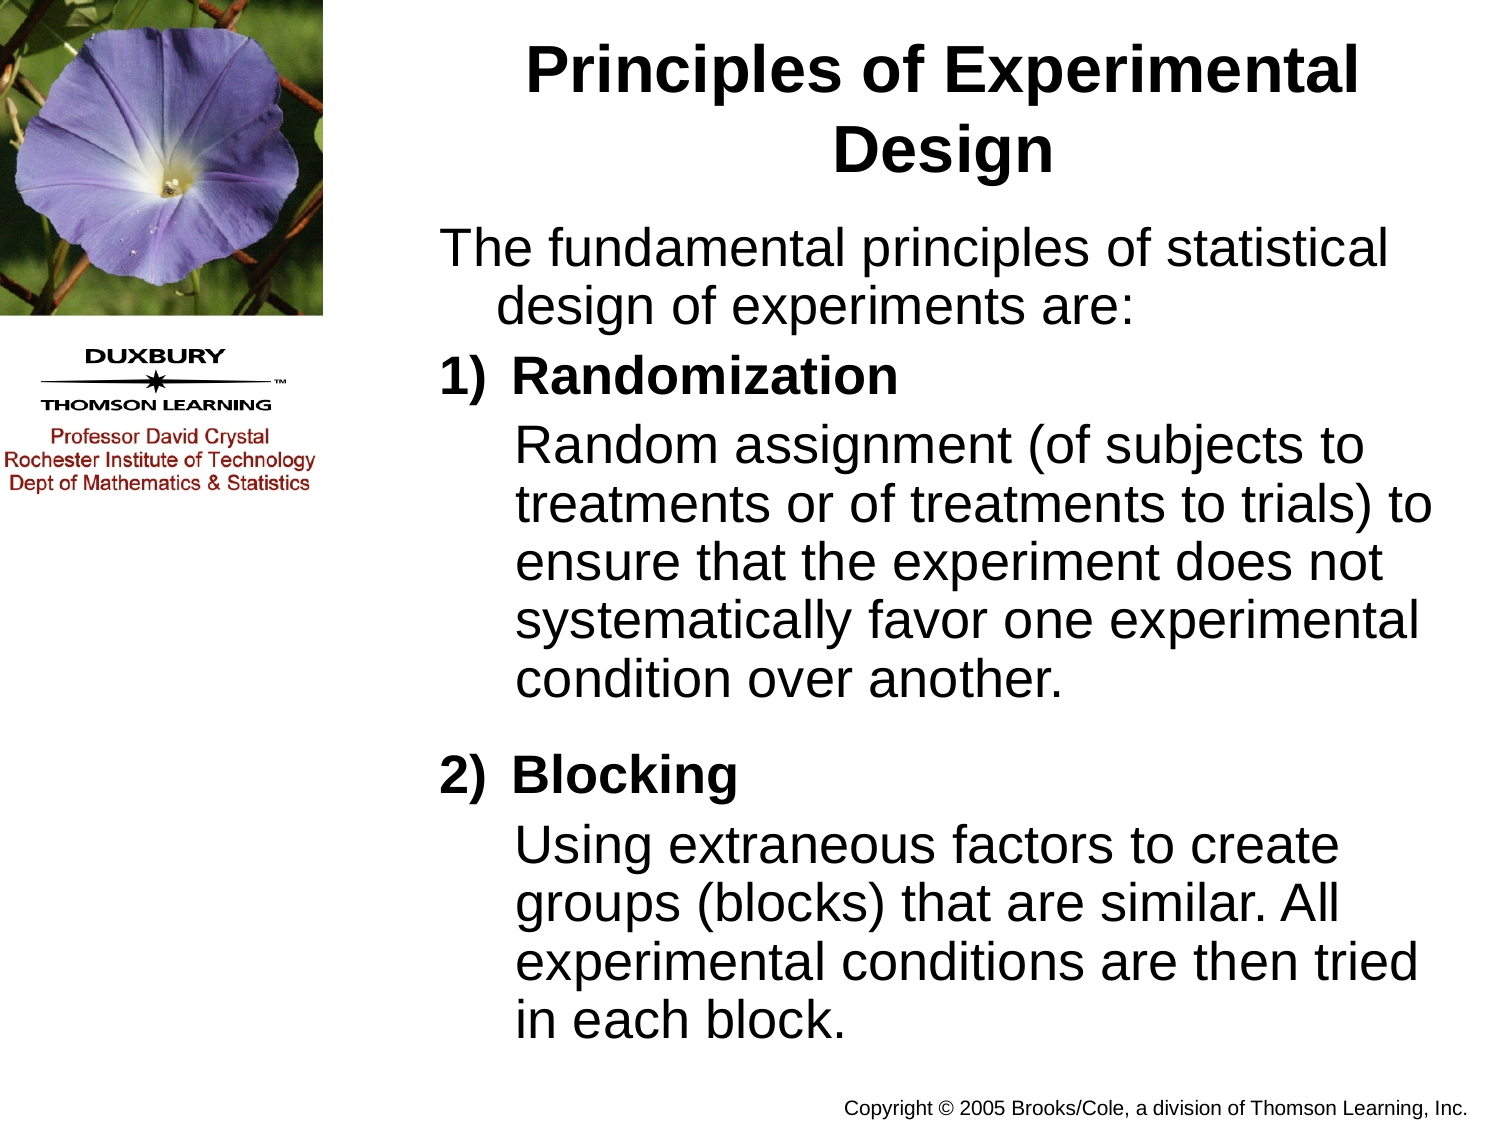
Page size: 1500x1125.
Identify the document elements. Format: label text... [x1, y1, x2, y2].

title Principles of Experimental Design [424, 12, 1463, 201]
picture [0, 0, 323, 499]
list The fundamental principles of statistical design of experiments are: Randomization Random assignment (of subjects to treatments or of treatments to trials) to ensure that the experiment does not systematically favor one experimental condition over another. Blocking Using extraneous factors to create groups (blocks) that are similar. All experimental conditions are then tried in each block. [424, 212, 1459, 1088]
